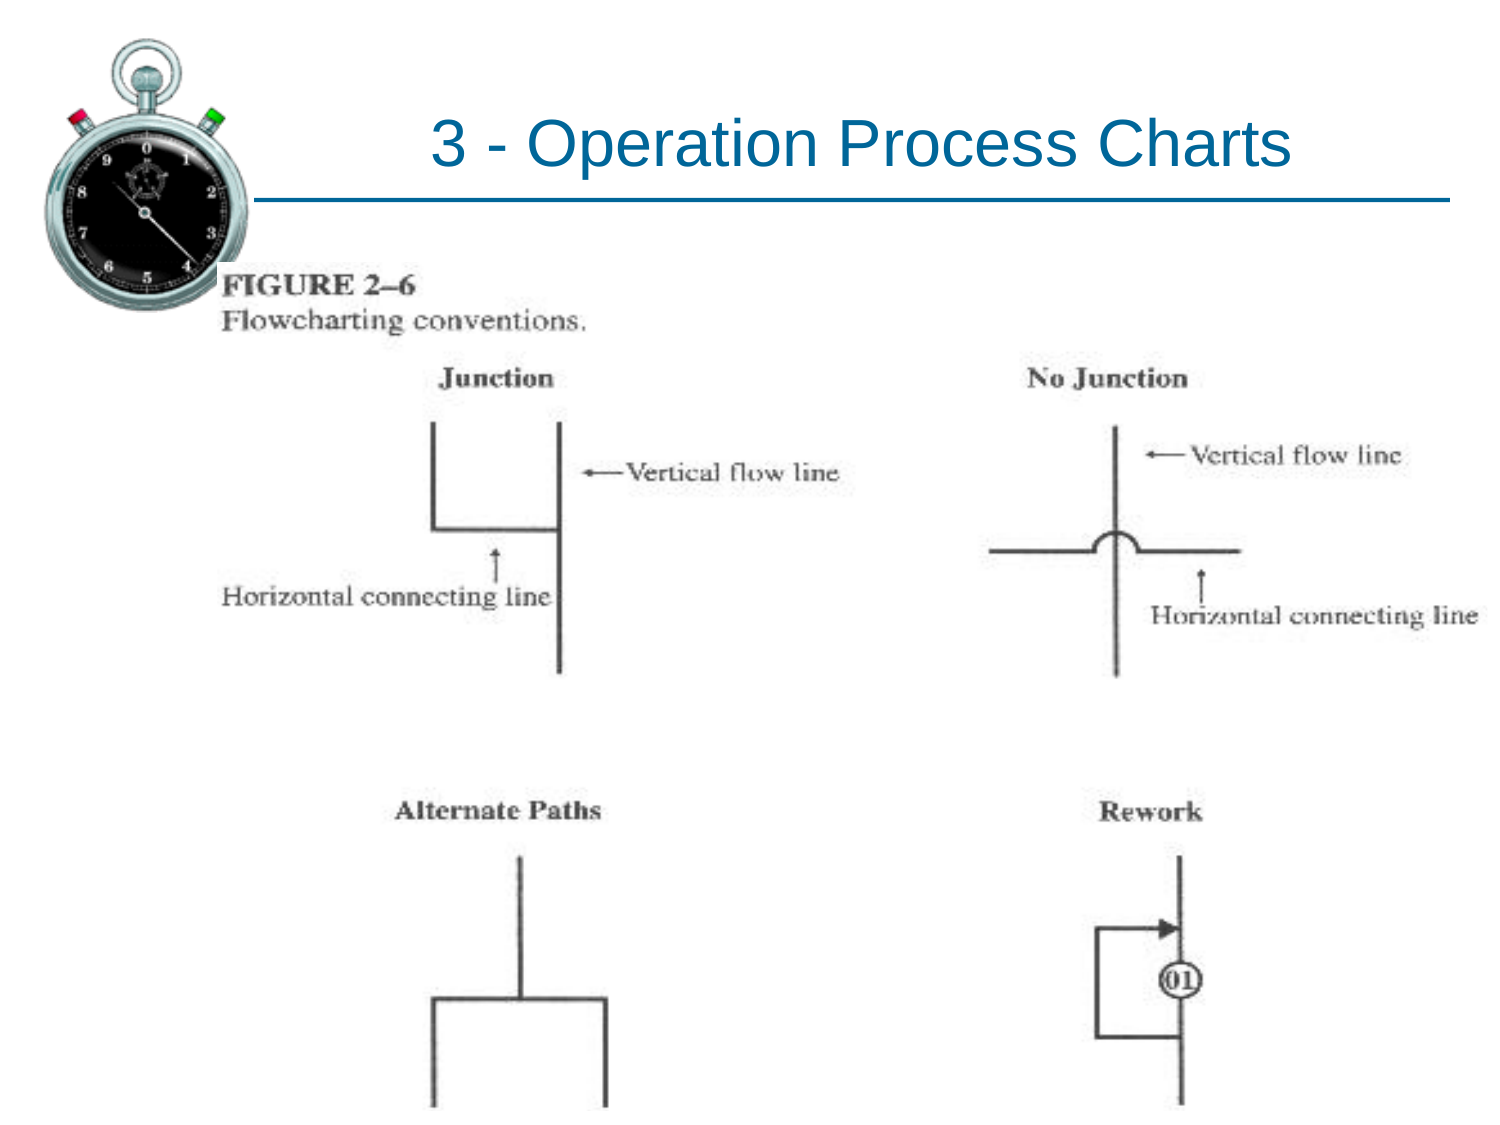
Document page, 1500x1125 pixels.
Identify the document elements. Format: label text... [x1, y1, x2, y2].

picture [37, 37, 1488, 1112]
title 3 - Operation Process Charts [275, 37, 1450, 188]
